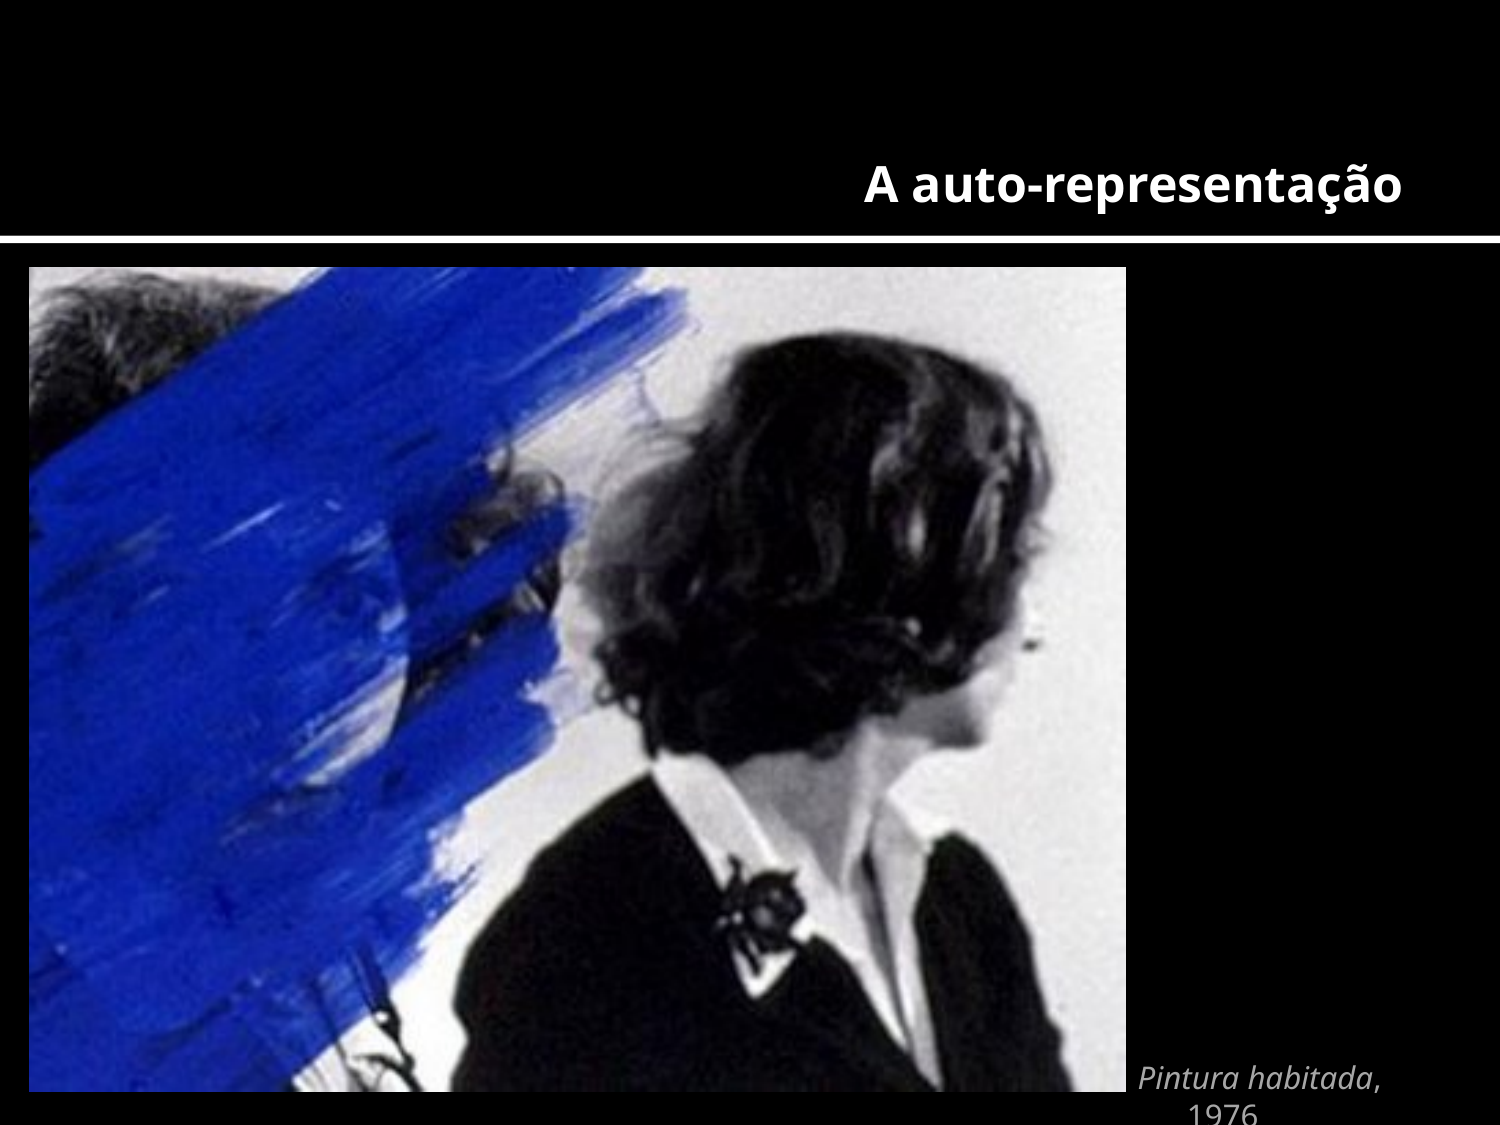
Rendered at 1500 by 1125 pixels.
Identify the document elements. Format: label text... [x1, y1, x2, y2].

picture [29, 267, 1126, 1092]
text_box A auto-representação [560, 125, 1412, 239]
list Pintura habitada, 1976 [1110, 1043, 1471, 1125]
